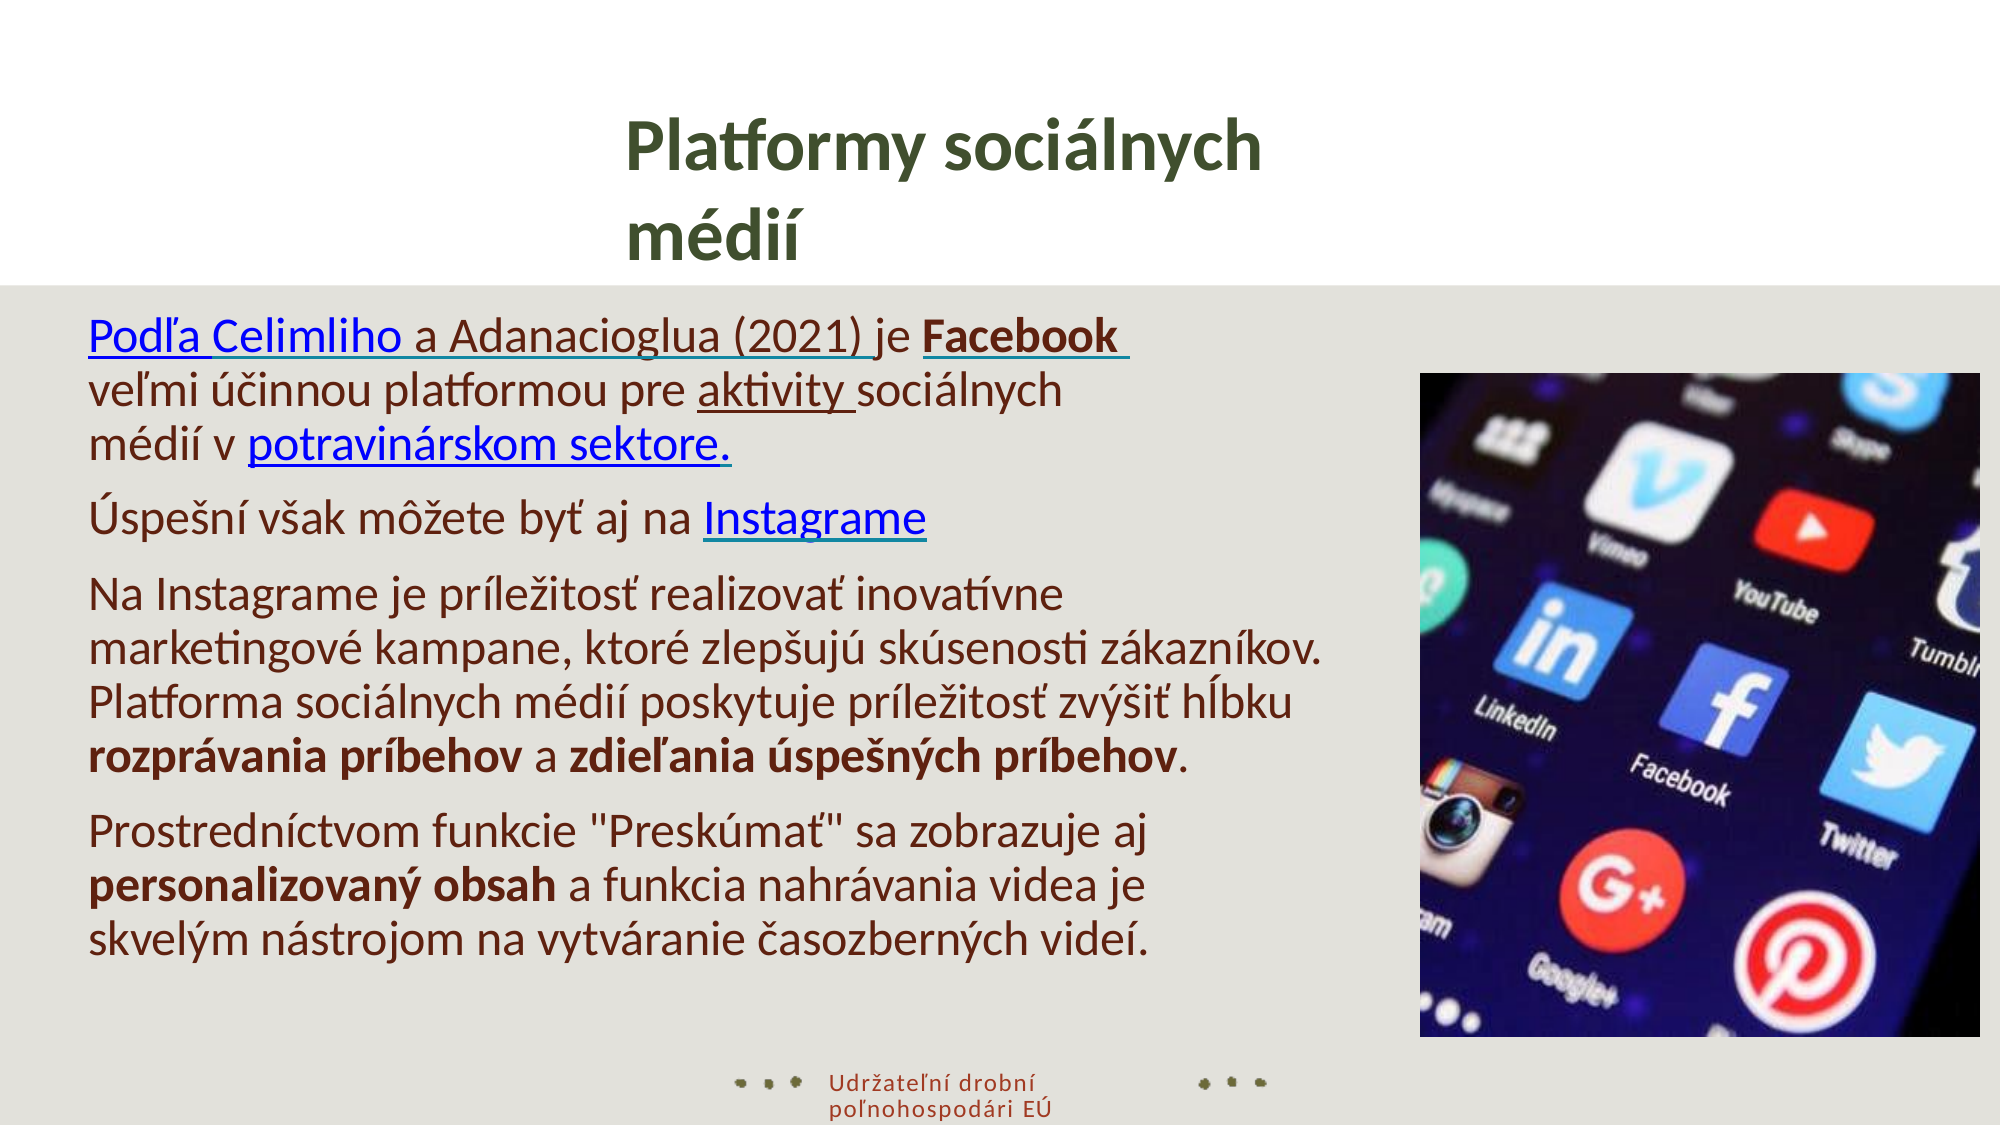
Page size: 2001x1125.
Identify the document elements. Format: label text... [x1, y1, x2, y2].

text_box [0, 285, 2000, 1125]
title Platformy sociálnych médií [623, 93, 1344, 284]
